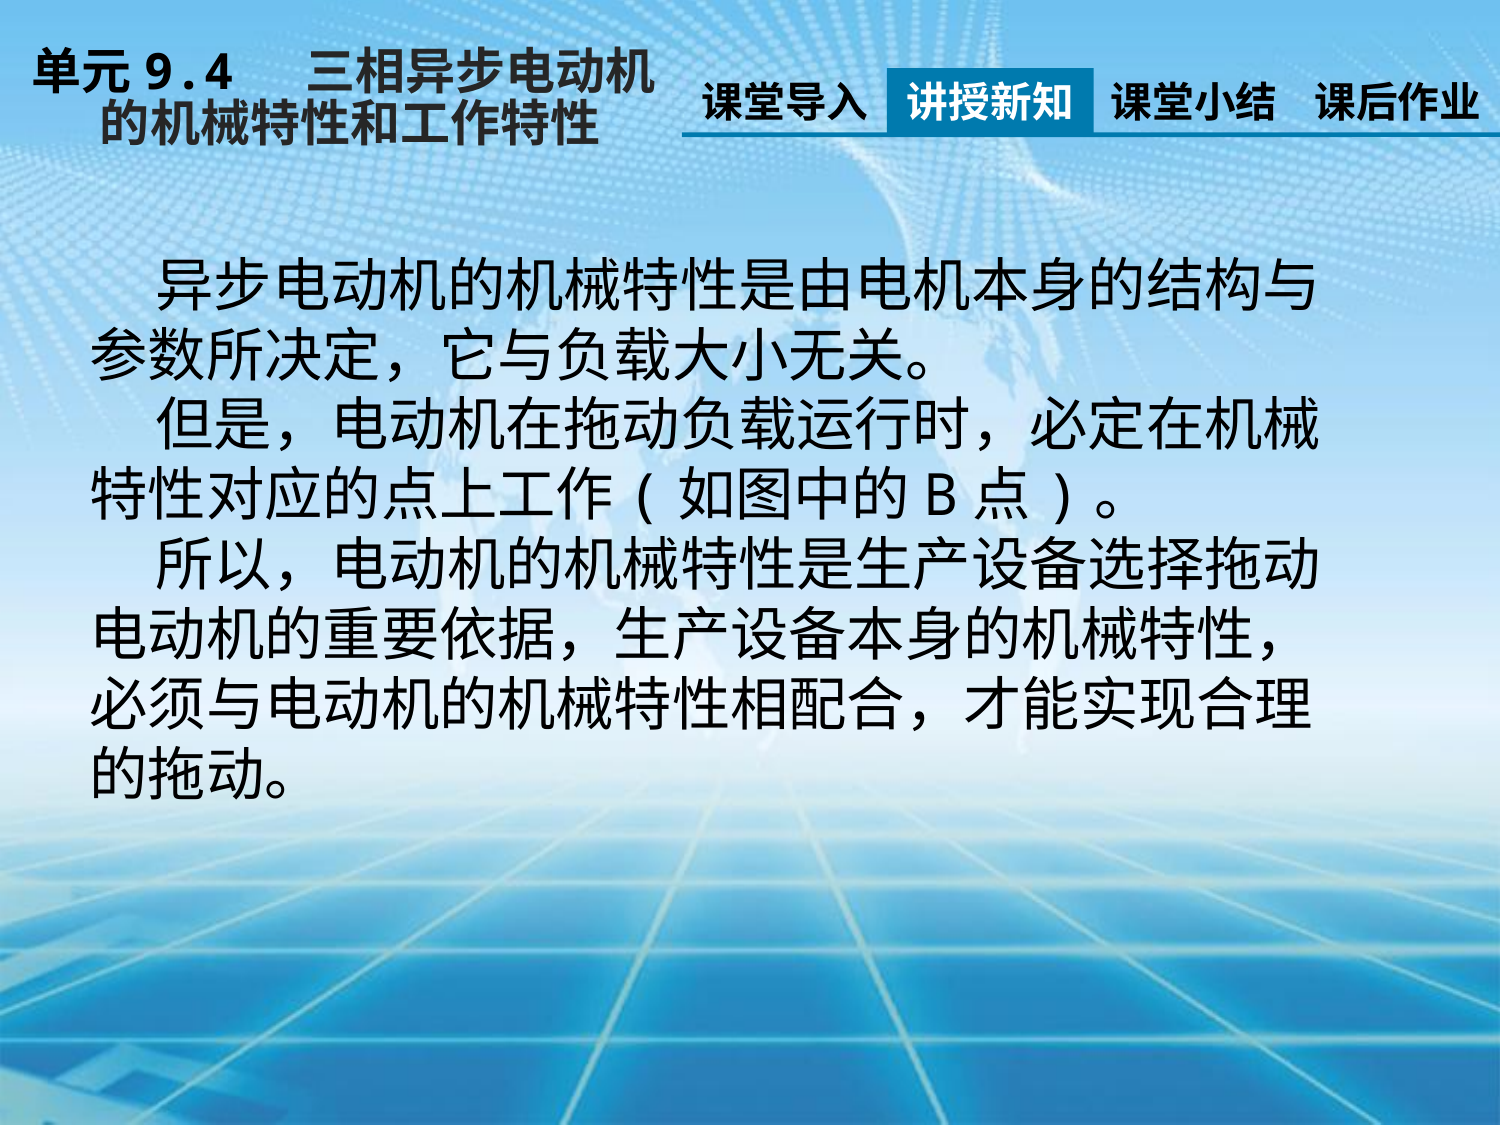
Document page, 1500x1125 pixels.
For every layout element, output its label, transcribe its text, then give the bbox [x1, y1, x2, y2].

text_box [16, 39, 1500, 160]
text_box 异步电动机的机械特性是由电机本身的结构与参数所决定，它与负载大小无关。 但是，电动机在拖动负载运行时，必定在机械特性对应的点上工作(如图中的B点)。 所以，电动机的机械特性是生产设备选择拖动电动机的重要依据，生产设备本身的机械特性，必须与电动机的机械特性相配合，才能实现合理的拖动。 [75, 240, 1381, 815]
picture [0, 0, 1500, 1125]
